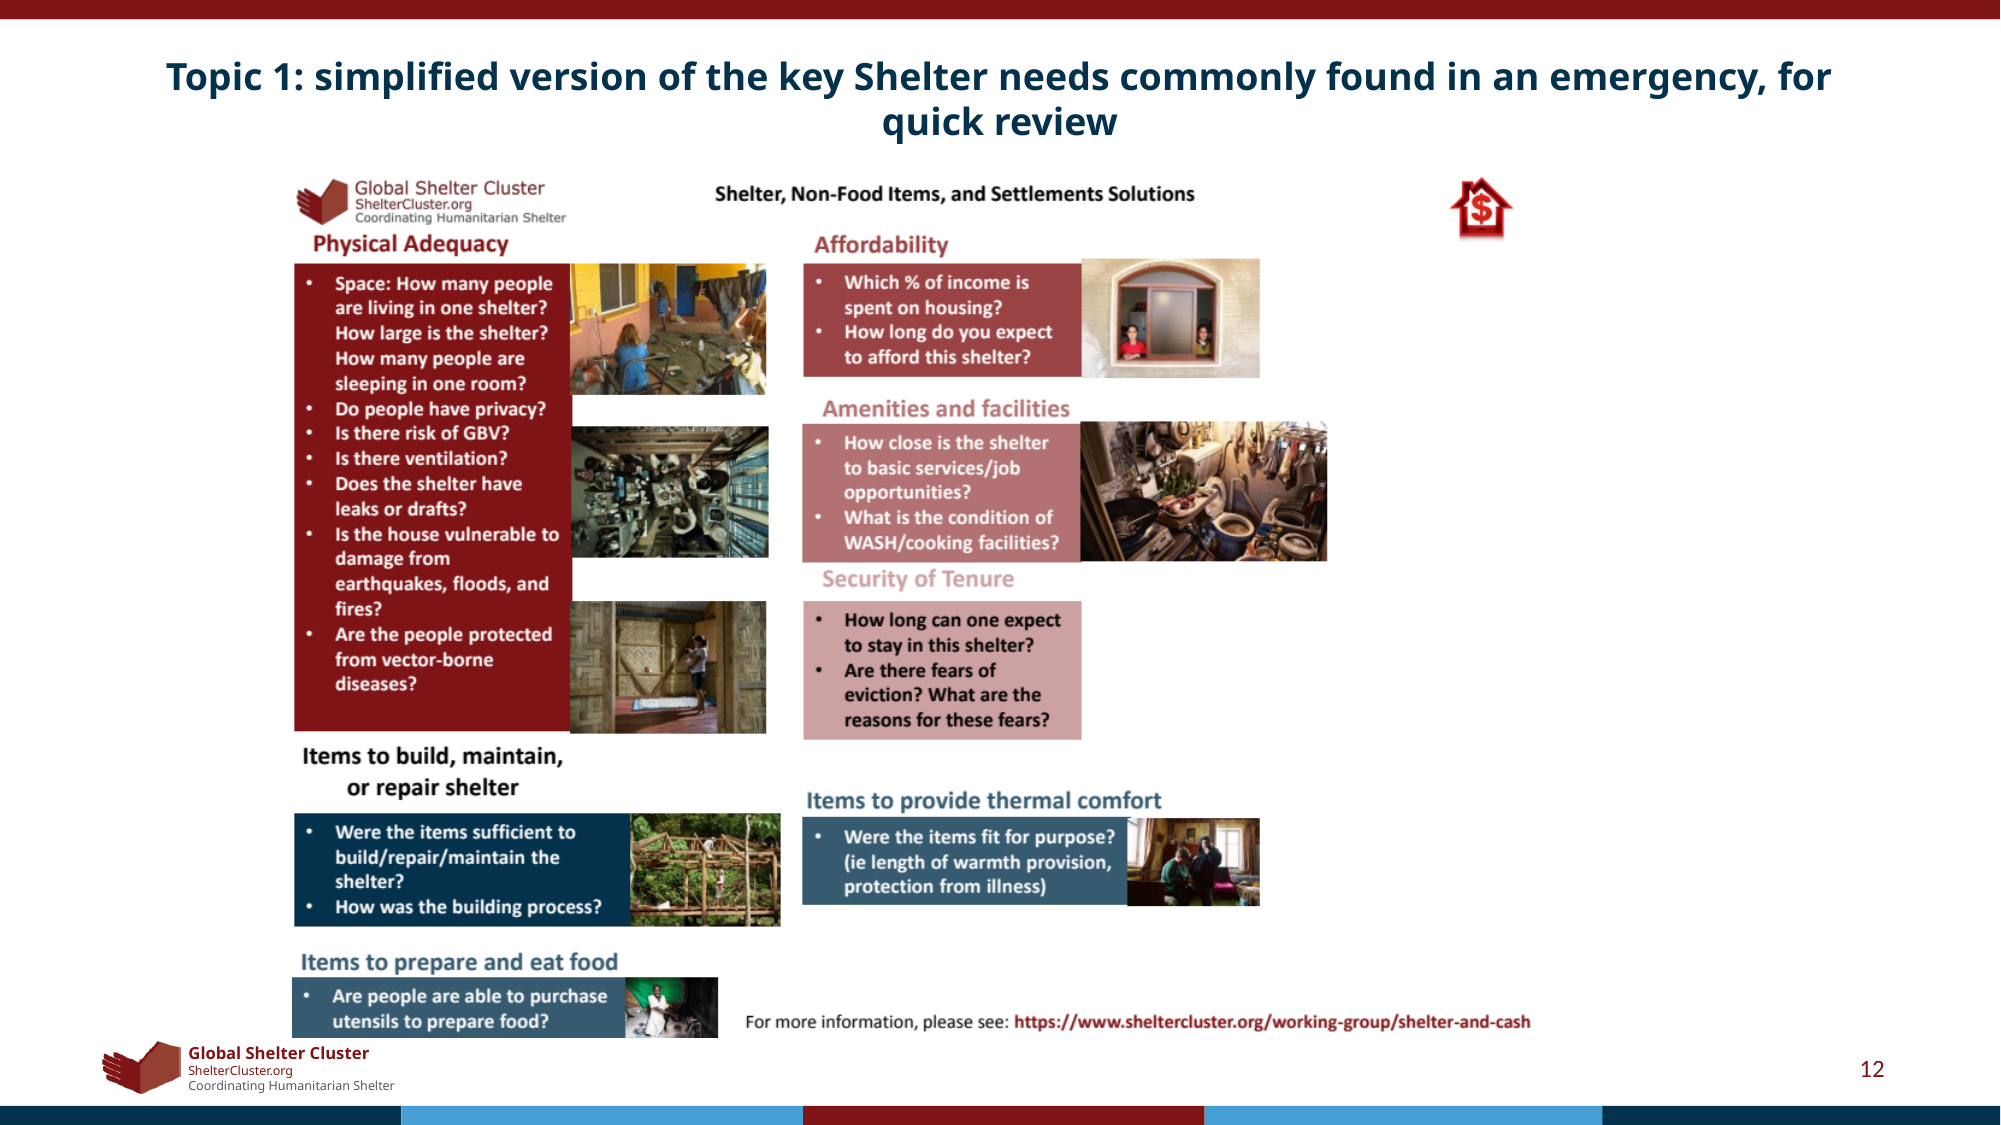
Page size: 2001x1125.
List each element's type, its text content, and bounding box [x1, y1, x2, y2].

picture [291, 172, 1542, 1038]
slide_number 12 [1433, 1037, 1900, 1098]
title Topic 1: simplified version of the key Shelter needs commonly found in an emergency, for quick review [99, 45, 1900, 233]
picture [102, 1041, 181, 1094]
